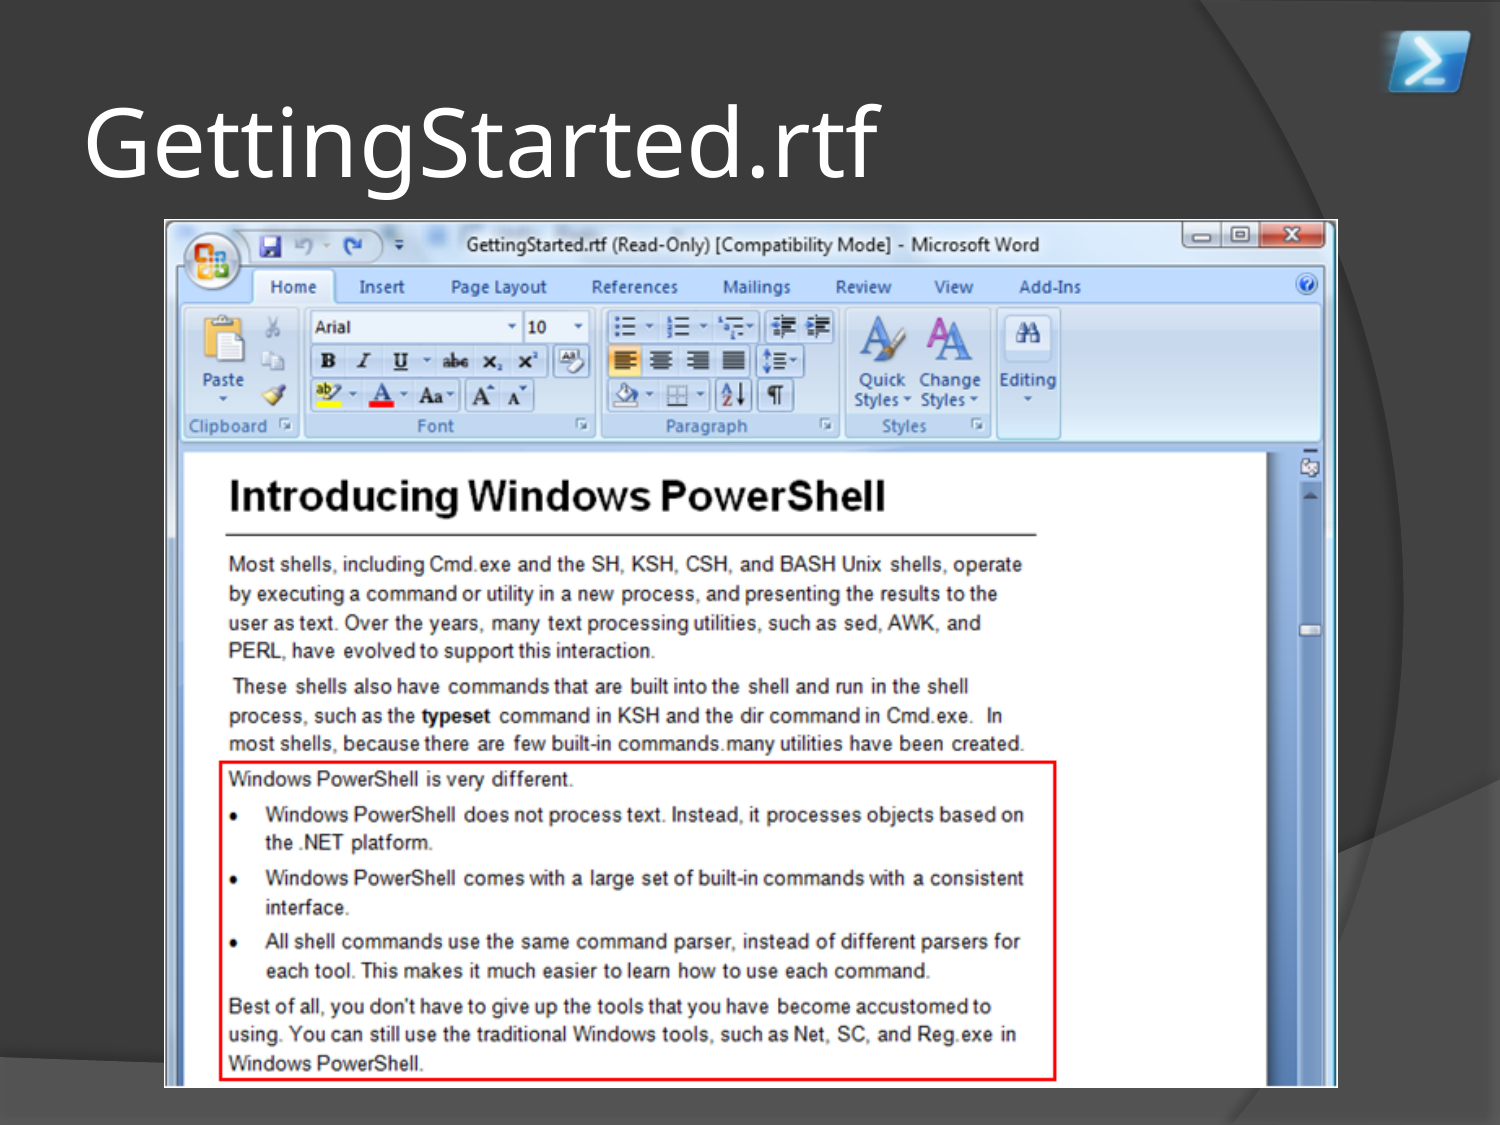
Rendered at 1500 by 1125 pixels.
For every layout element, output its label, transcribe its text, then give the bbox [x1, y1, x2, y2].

picture [1374, 12, 1475, 113]
title GettingStarted.rtf [75, 45, 1300, 233]
picture [163, 219, 1338, 1088]
